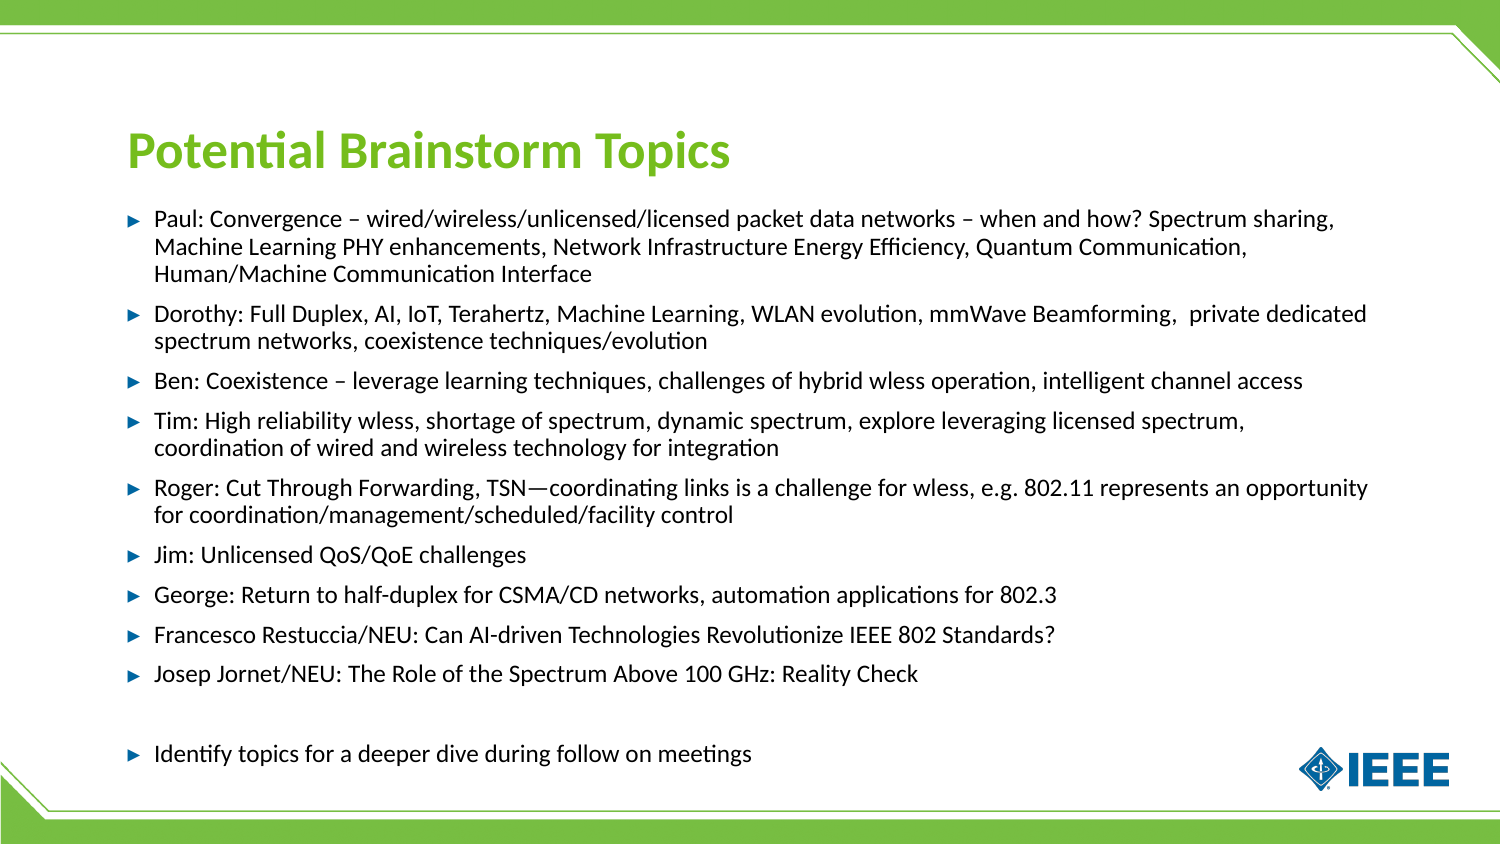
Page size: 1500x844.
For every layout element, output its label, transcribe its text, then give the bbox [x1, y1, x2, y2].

picture [1388, 747, 1449, 760]
title Potential Brainstorm Topics [112, 46, 1388, 188]
picture [0, 0, 1500, 84]
picture [2, 761, 1500, 844]
list Paul: Convergence – wired/wireless/unlicensed/licensed packet data networks – when and how? Spectrum sharing, Machine Learning PHY enhancements, Network Infrastructure Energy Efficiency, Quantum Communication, Human/Machine Communication Interface Dorothy: Full Duplex, AI, IoT, Terahertz, Machine Learning, WLAN evolution, mmWave Beamforming, private dedicated spectrum networks, coexistence techniques/evolution Ben: Coexistence – leverage learning techniques, challenges of hybrid wless operation, intelligent channel access Tim: High reliability wless, shortage of spectrum, dynamic spectrum, explore leveraging licensed spectrum, coordination of wired and wireless technology for integration Roger: Cut Through Forwarding, TSN—coordinating links is a challenge for wless, e.g. 802.11 represents an opportunity for coordination/management/scheduled/facility control Jim: Unlicensed QoS/QoE challenges George: Return to half-duplex for CSMA/CD networks, automation applications for 802.3 Francesco Restuccia/NEU: Can AI-driven Technologies Revolutionize IEEE 802 Standards? Josep Jornet/NEU: The Role of the Spectrum Above 100 GHz: Reality Check Identify topics for a deeper dive during follow on meetings [112, 198, 1388, 783]
